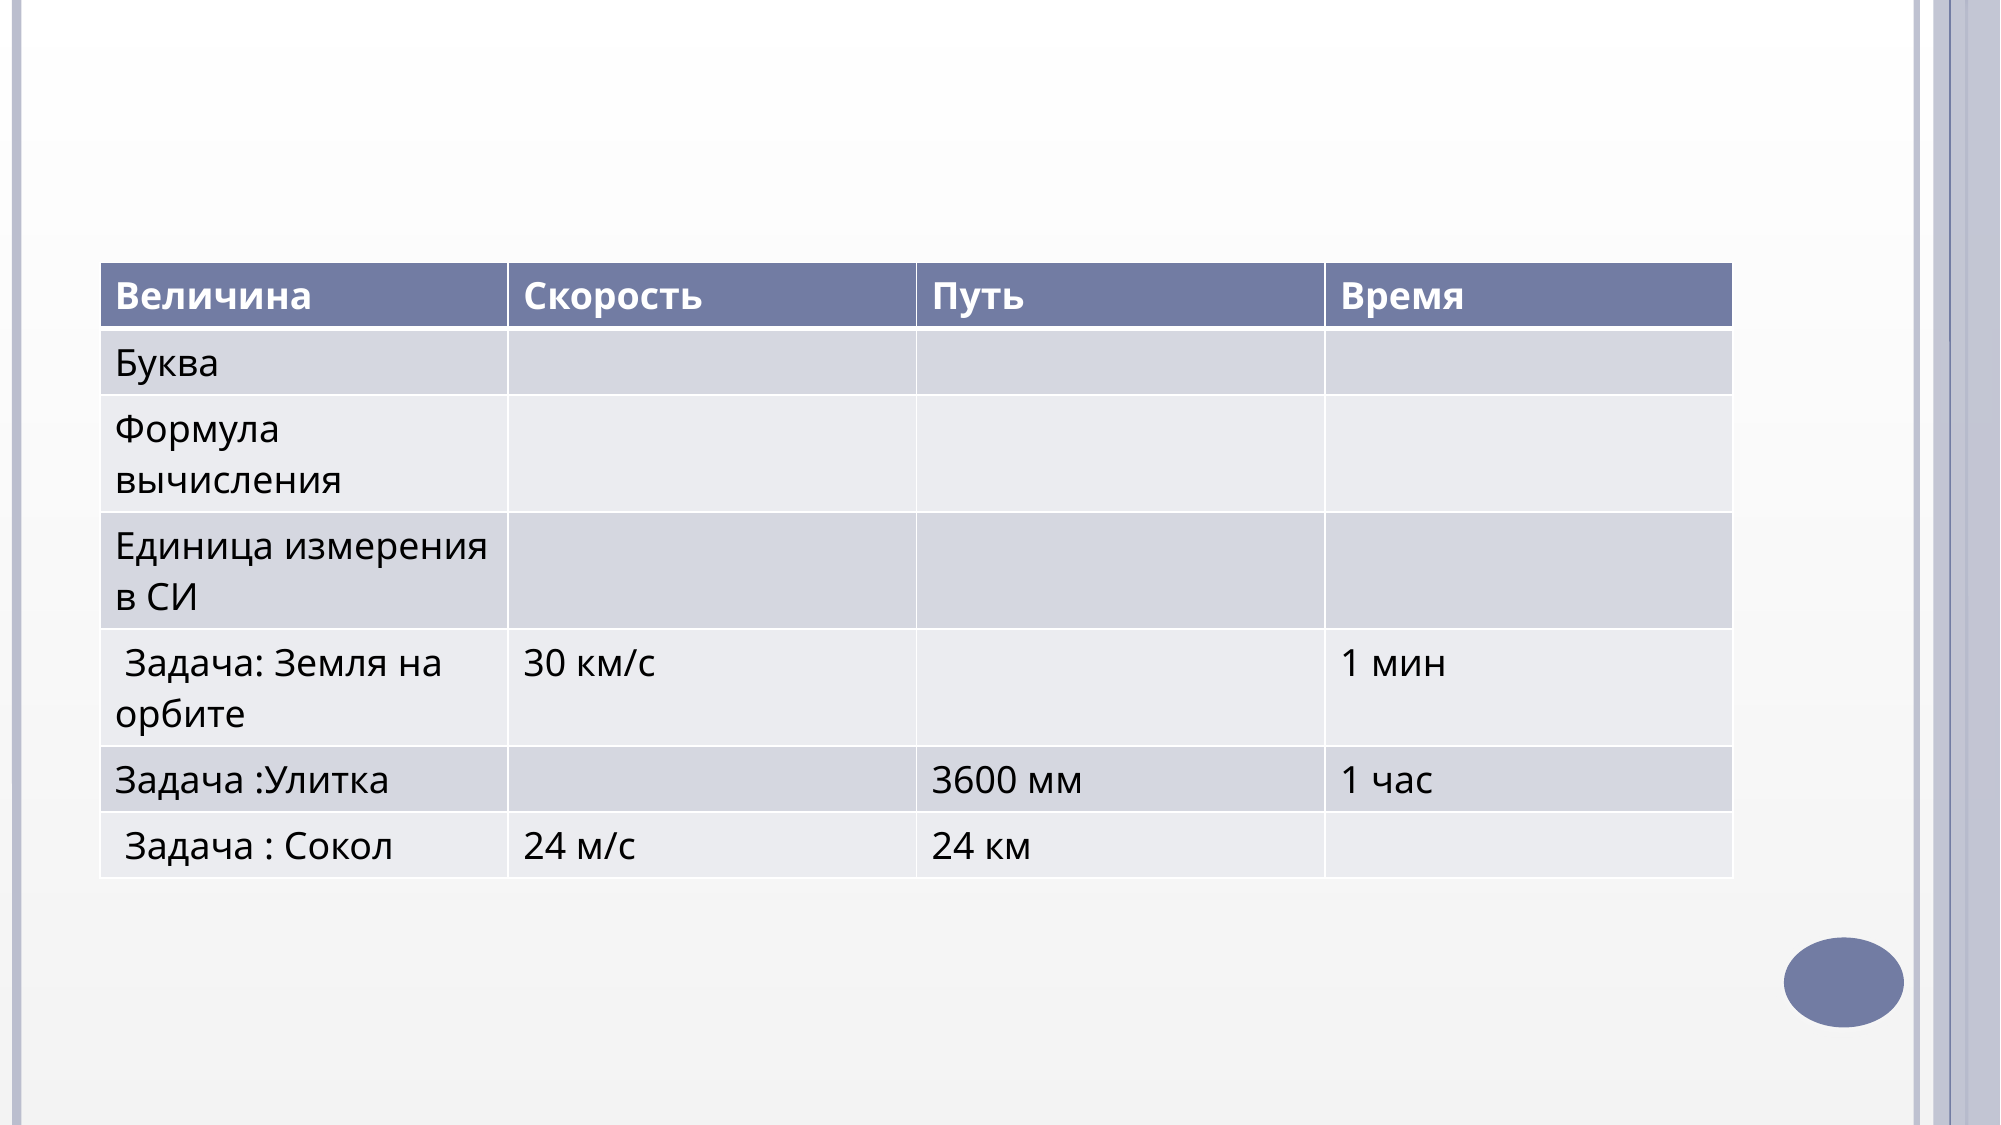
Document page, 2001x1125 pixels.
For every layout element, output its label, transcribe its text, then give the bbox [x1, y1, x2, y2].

table_cell [509, 747, 916, 811]
table_cell Формула вычисления [101, 396, 507, 511]
table_cell 1 мин [1326, 630, 1732, 745]
table_cell [1326, 513, 1732, 628]
table_cell [917, 630, 1324, 745]
table_cell Буква [101, 331, 507, 394]
table_cell [917, 396, 1324, 511]
table_cell [917, 513, 1324, 628]
table_header Путь [917, 263, 1324, 326]
table_cell Задача: Земля на орбите [101, 630, 507, 745]
table_cell Задача :Улитка [101, 747, 507, 811]
table_cell [509, 331, 916, 394]
table_cell [509, 396, 916, 511]
table_cell 30 км/c [509, 630, 916, 745]
table_header Время [1326, 263, 1732, 326]
table_cell [917, 331, 1324, 394]
table_cell [509, 513, 916, 628]
table_cell [1326, 331, 1732, 394]
table_cell 3600 мм [917, 747, 1324, 811]
table_cell 24 км [917, 813, 1324, 877]
table_cell 1 час [1326, 747, 1732, 811]
table_cell [1326, 396, 1732, 511]
table_cell Задача : Сокол [101, 813, 507, 877]
table_cell 24 м/c [509, 813, 916, 877]
table_cell [1326, 813, 1732, 877]
table_header Скорость [509, 263, 916, 326]
table_cell Единица измерения в СИ [101, 513, 507, 628]
table_header Величина [101, 263, 507, 326]
